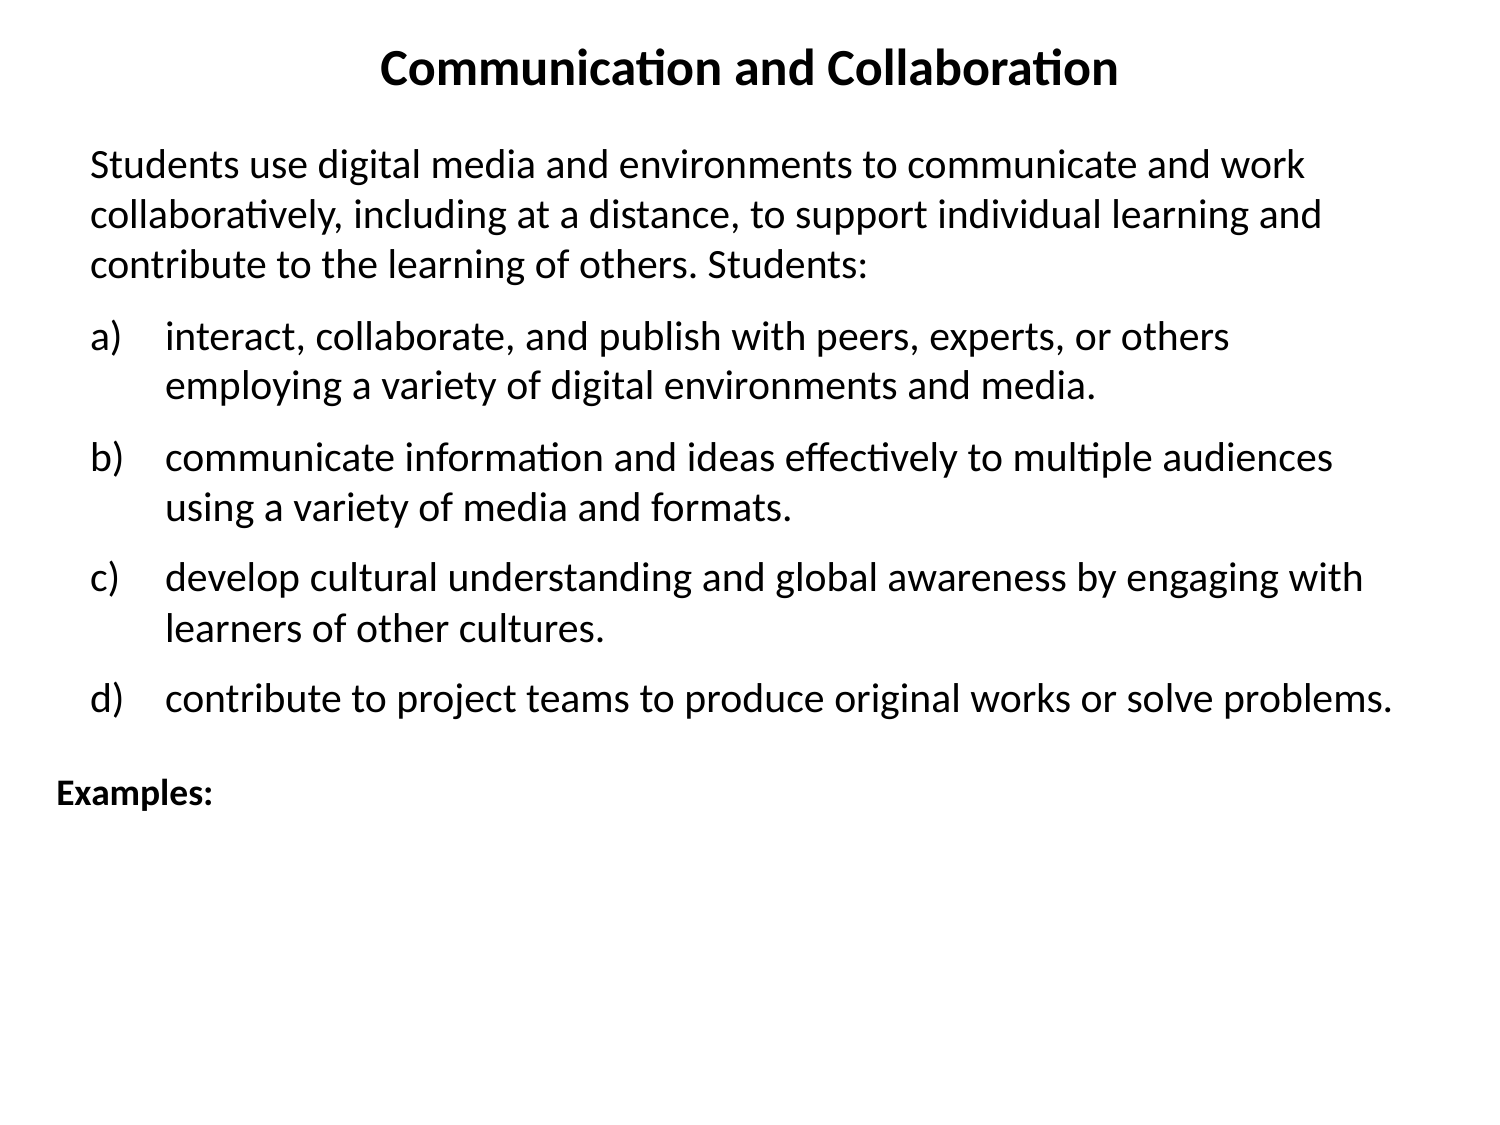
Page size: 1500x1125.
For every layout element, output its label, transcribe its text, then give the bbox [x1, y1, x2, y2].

text_box Examples: [41, 760, 1351, 821]
title Communication and Collaboration [75, 0, 1425, 129]
list Students use digital media and environments to communicate and work collaboratively, including at a distance, to support individual learning and contribute to the learning of others. Students: interact, collaborate, and publish with peers, experts, or others employing a variety of digital environments and media. communicate information and ideas effectively to multiple audiences using a variety of media and formats. develop cultural understanding and global awareness by engaging with learners of other cultures. contribute to project teams to produce original works or solve problems. [75, 129, 1425, 873]
